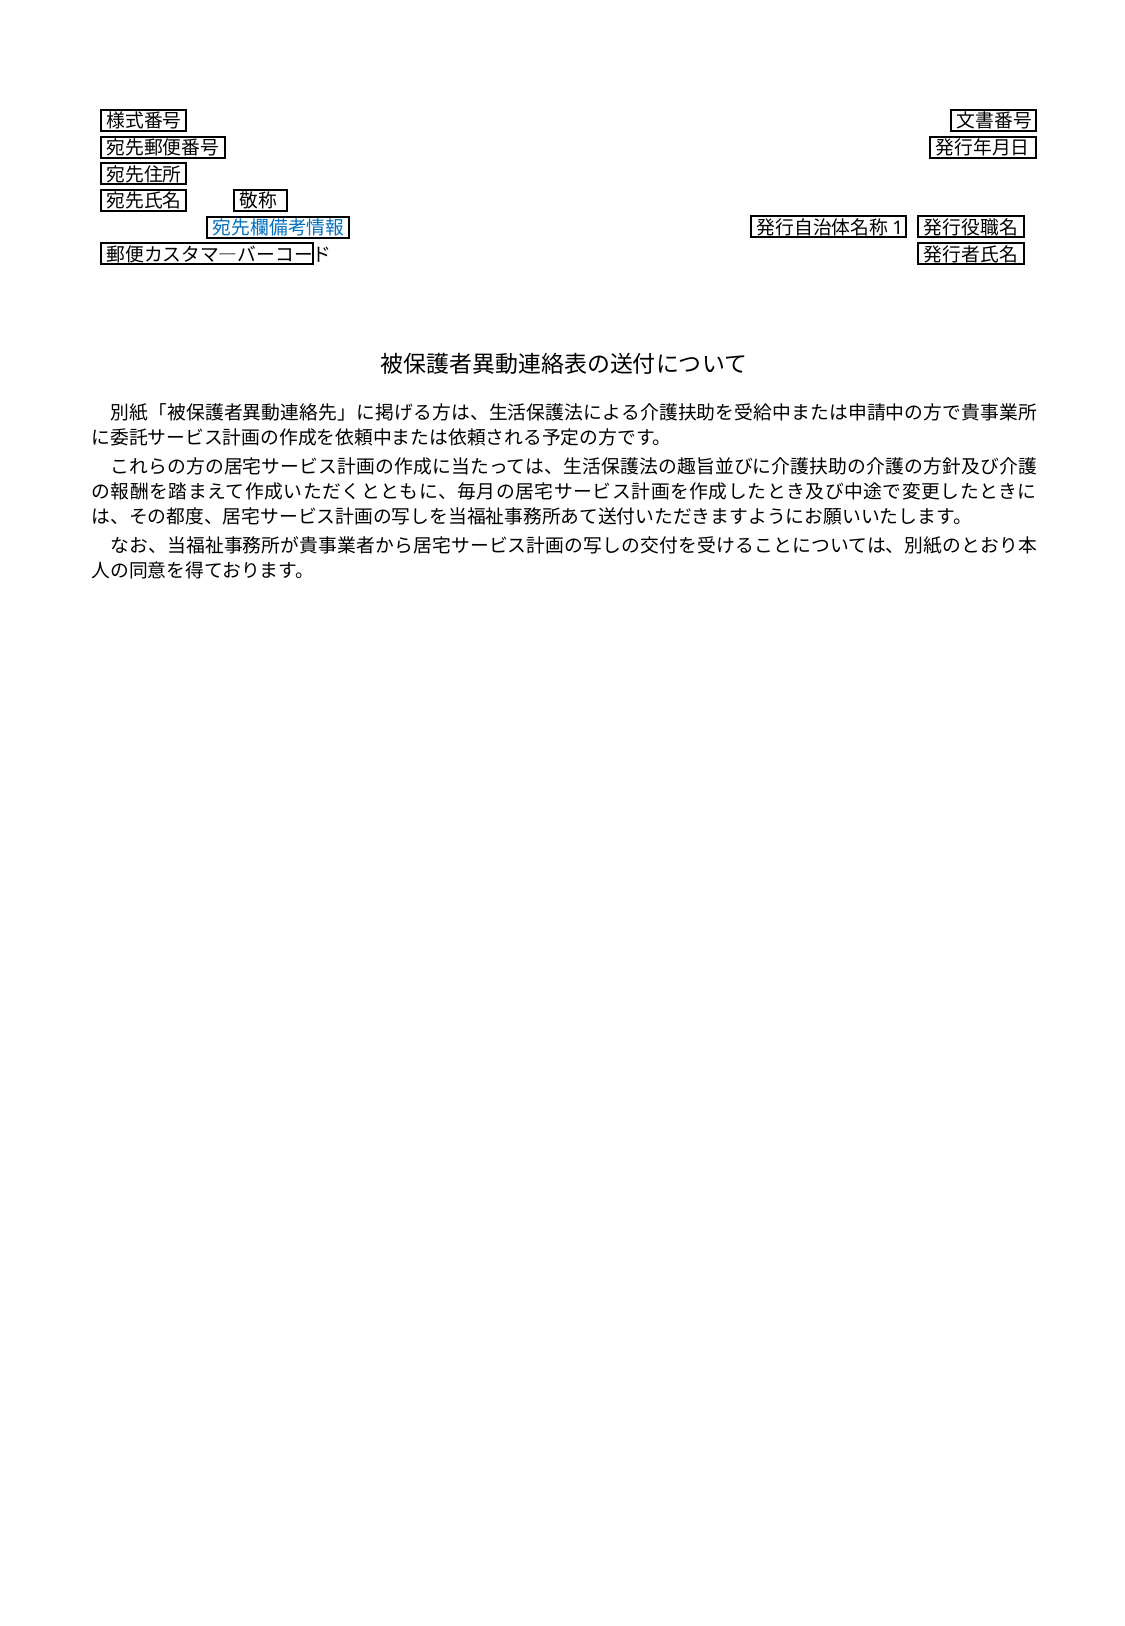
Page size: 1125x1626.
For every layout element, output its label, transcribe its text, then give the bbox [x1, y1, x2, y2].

text_box 宛先欄備考情報 [206, 216, 350, 239]
text_box 様式番号 [100, 109, 187, 132]
text_box 被保護者異動連絡表の送付について [91, 342, 1037, 385]
text_box 文書番号 [950, 109, 1037, 132]
text_box 発行役職名 [917, 215, 1025, 238]
text_box 宛先郵便番号 [100, 136, 226, 159]
text_box 発行者氏名 [917, 242, 1025, 265]
text_box 発行自治体名称1 [750, 215, 907, 238]
text_box 別紙「被保護者異動連絡先」に掲げる方は、生活保護法による介護扶助を受給中または申請中の方で貴事業所に委託サービス計画の作成を依頼中または依頼される予定の方です。 これらの方の居宅サービス計画の作成に当たっては、生活保護法の趣旨並びに介護扶助の介護の方針及び介護の報酬を踏まえて作成いただくとともに、毎月の居宅サービス計画を作成したとき及び中途で変更したときには、その都度、居宅サービス計画の写しを当福祉事務所あて送付いただきますようにお願いいたします。 なお、当福祉事務所が貴事業者から居宅サービス計画の写しの交付を受けることについては、別紙のとおり本人の同意を得ております。 [91, 398, 1037, 582]
text_box 発行年月日 [929, 136, 1037, 159]
text_box 郵便カスタマ―バーコード [100, 242, 314, 265]
text_box 敬称 [233, 189, 288, 212]
text_box 宛先住所 [100, 162, 187, 185]
text_box 宛先氏名 [100, 189, 187, 212]
